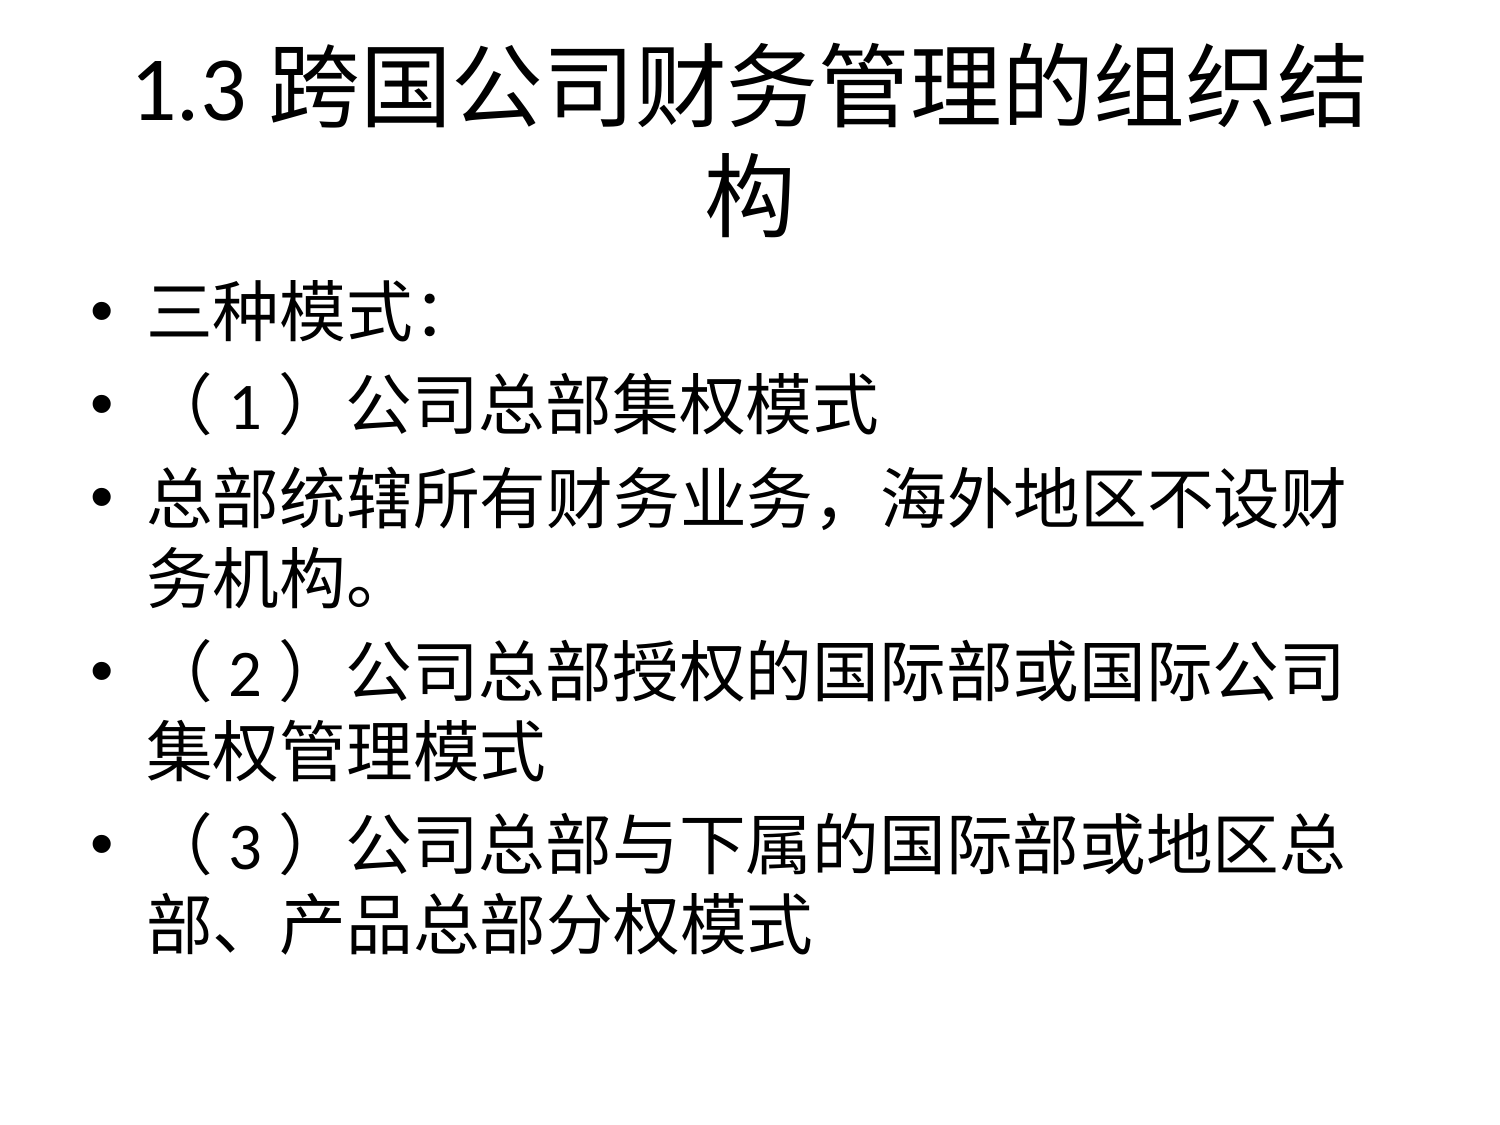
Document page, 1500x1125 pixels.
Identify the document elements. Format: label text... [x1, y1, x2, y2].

list 三种模式： （1）公司总部集权模式 总部统辖所有财务业务，海外地区不设财务机构。 （2）公司总部授权的国际部或国际公司集权管理模式 （3）公司总部与下属的国际部或地区总部、产品总部分权模式 [75, 262, 1425, 1005]
title 1.3跨国公司财务管理的组织结构 [75, 45, 1425, 233]
